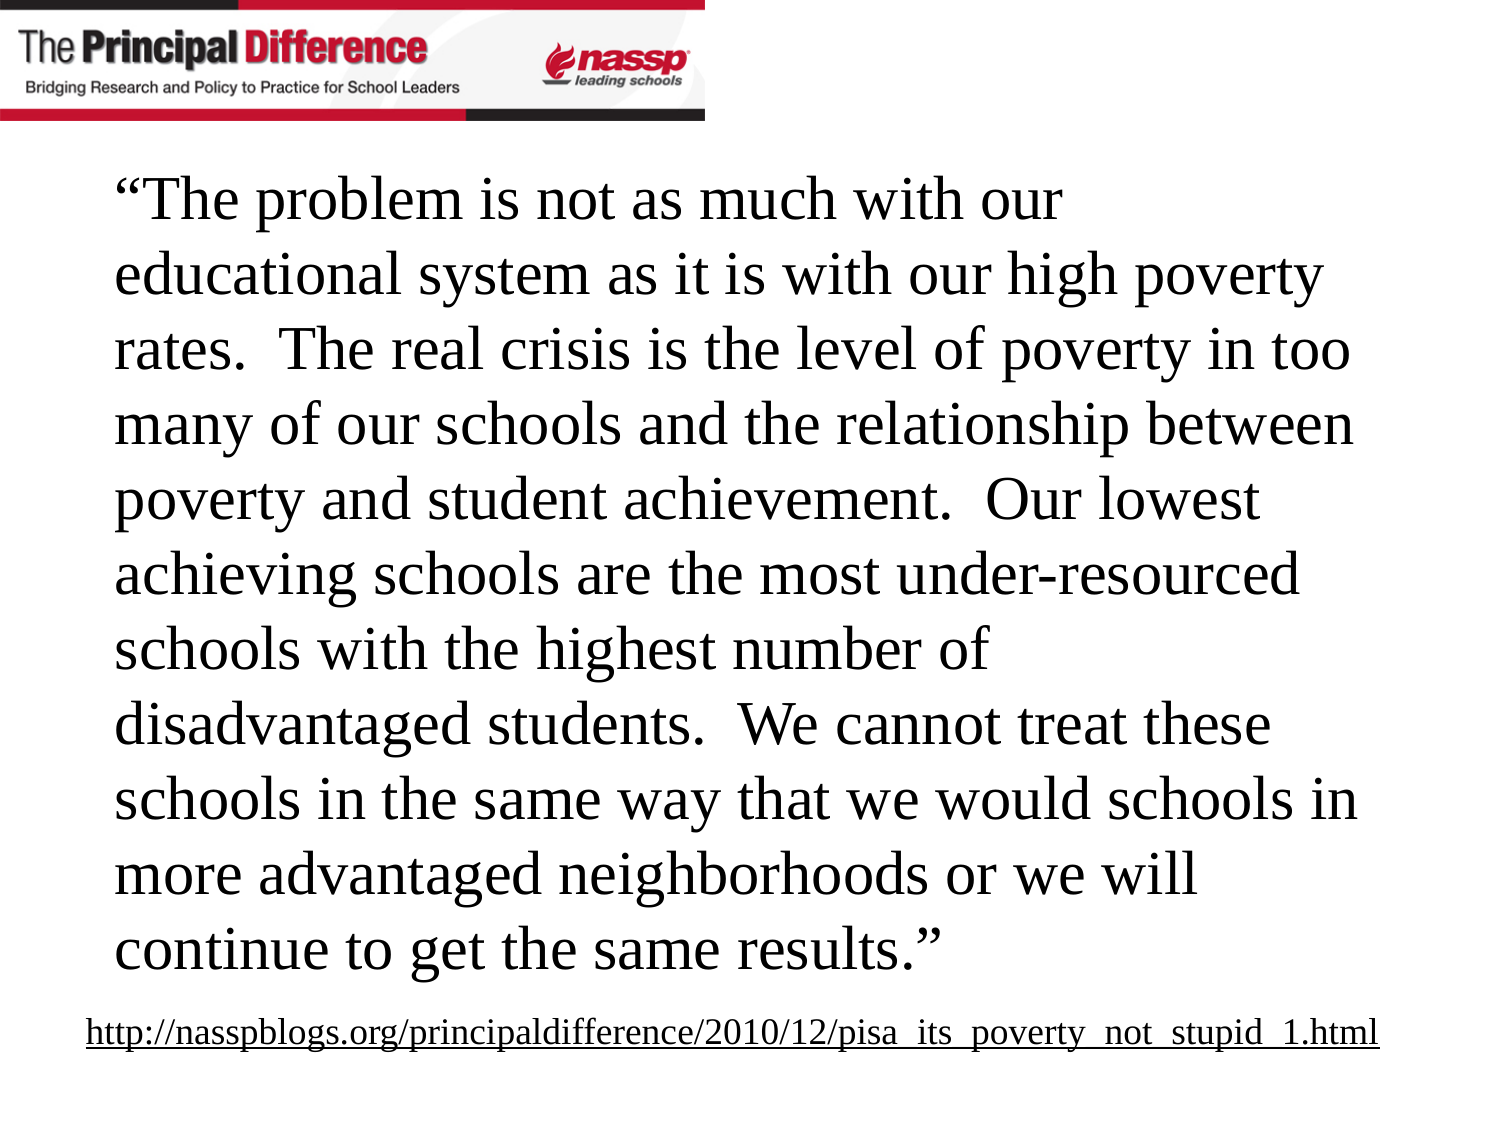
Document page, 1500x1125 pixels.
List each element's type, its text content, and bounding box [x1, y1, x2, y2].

text_box http://nasspblogs.org/principaldifference/2010/12/pisa_its_poverty_not_stupid_1.html [70, 999, 1415, 1060]
picture [0, 0, 705, 121]
list “The problem is not as much with our educational system as it is with our high poverty rates. The real crisis is the level of poverty in too many of our schools and the relationship between poverty and student achievement. Our lowest achieving schools are the most under-resourced schools with the highest number of disadvantaged students. We cannot treat these schools in the same way that we would schools in more advantaged neighborhoods or we will continue to get the same results.” [99, 149, 1375, 999]
